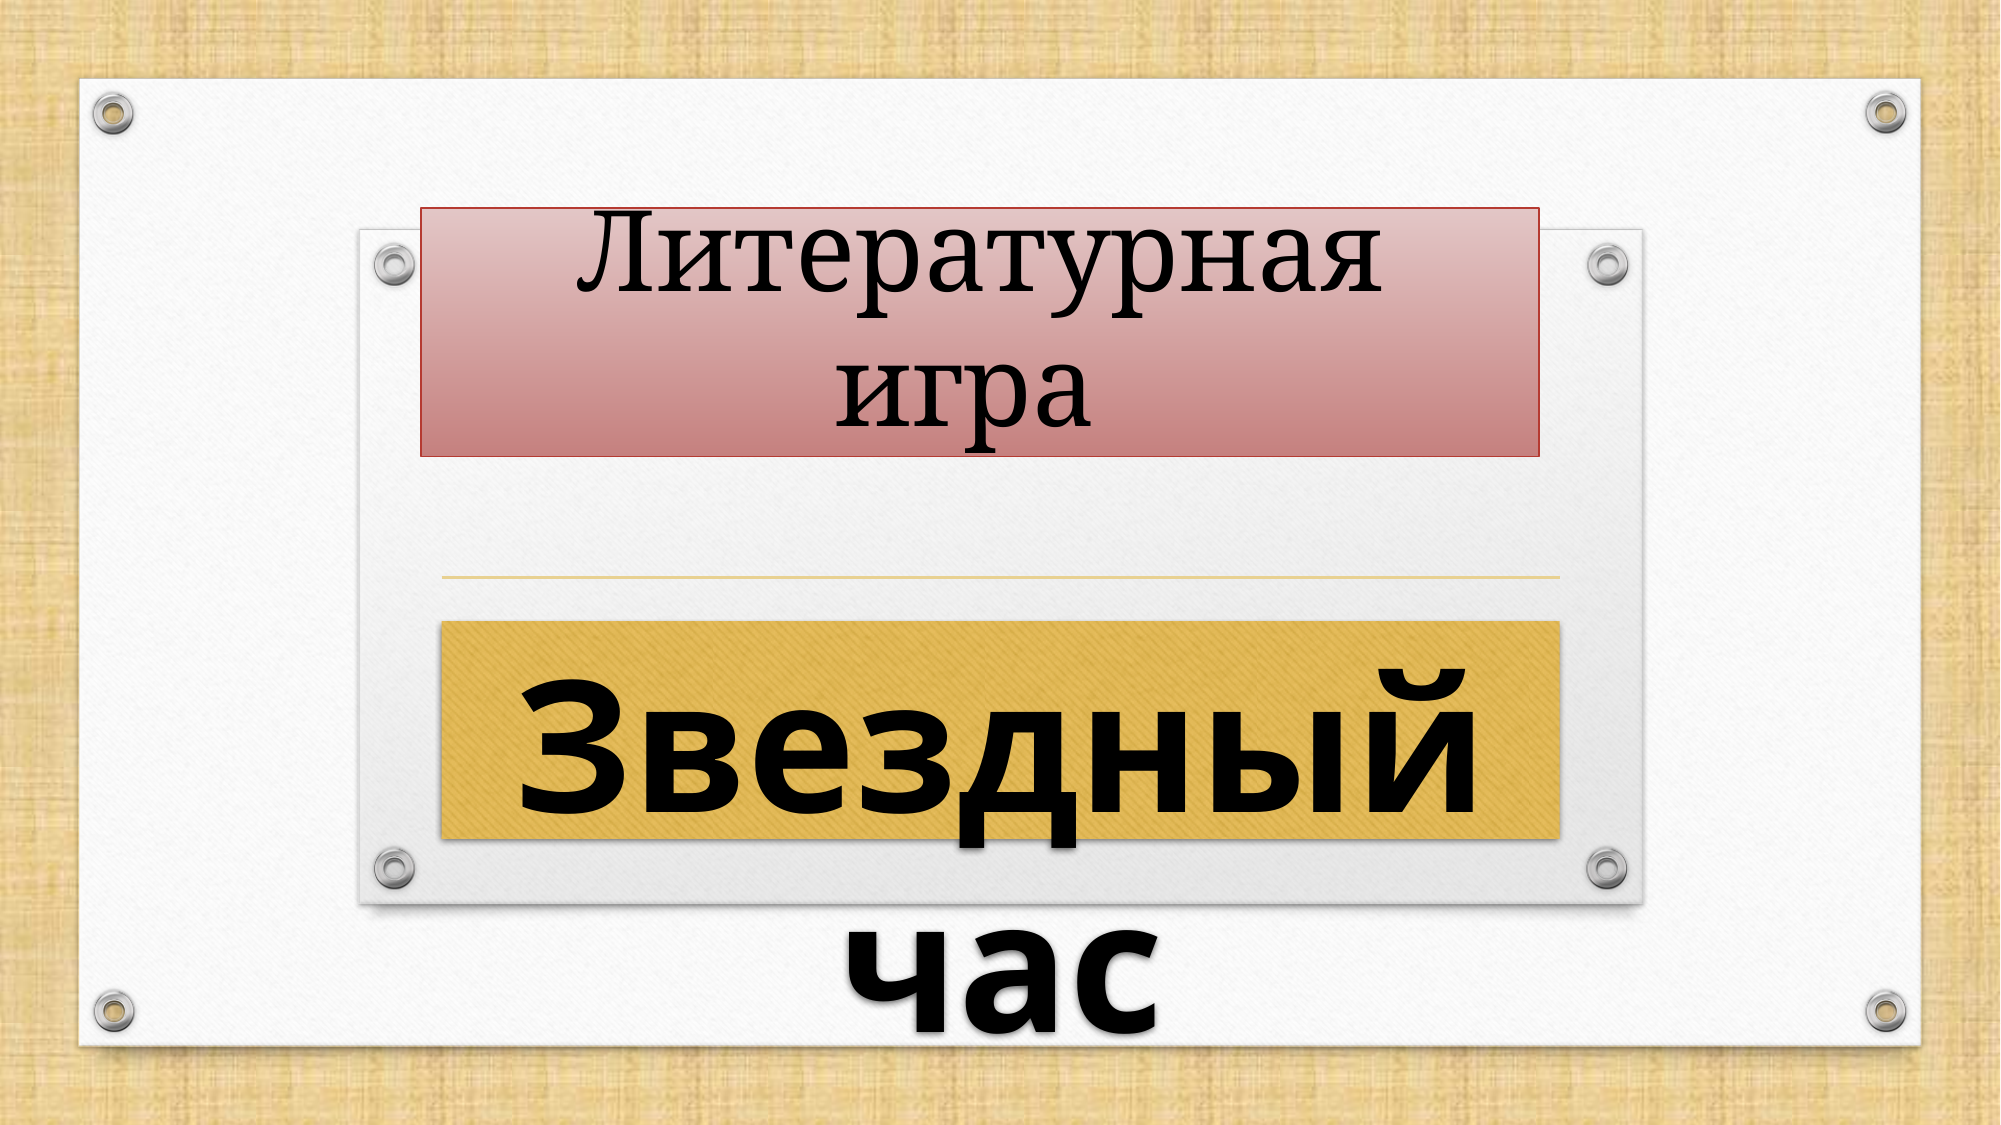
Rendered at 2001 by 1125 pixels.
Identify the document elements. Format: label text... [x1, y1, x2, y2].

picture [0, 0, 2001, 1125]
title Литературная игра [420, 207, 1540, 457]
subtitle Звездный час [441, 621, 1560, 839]
